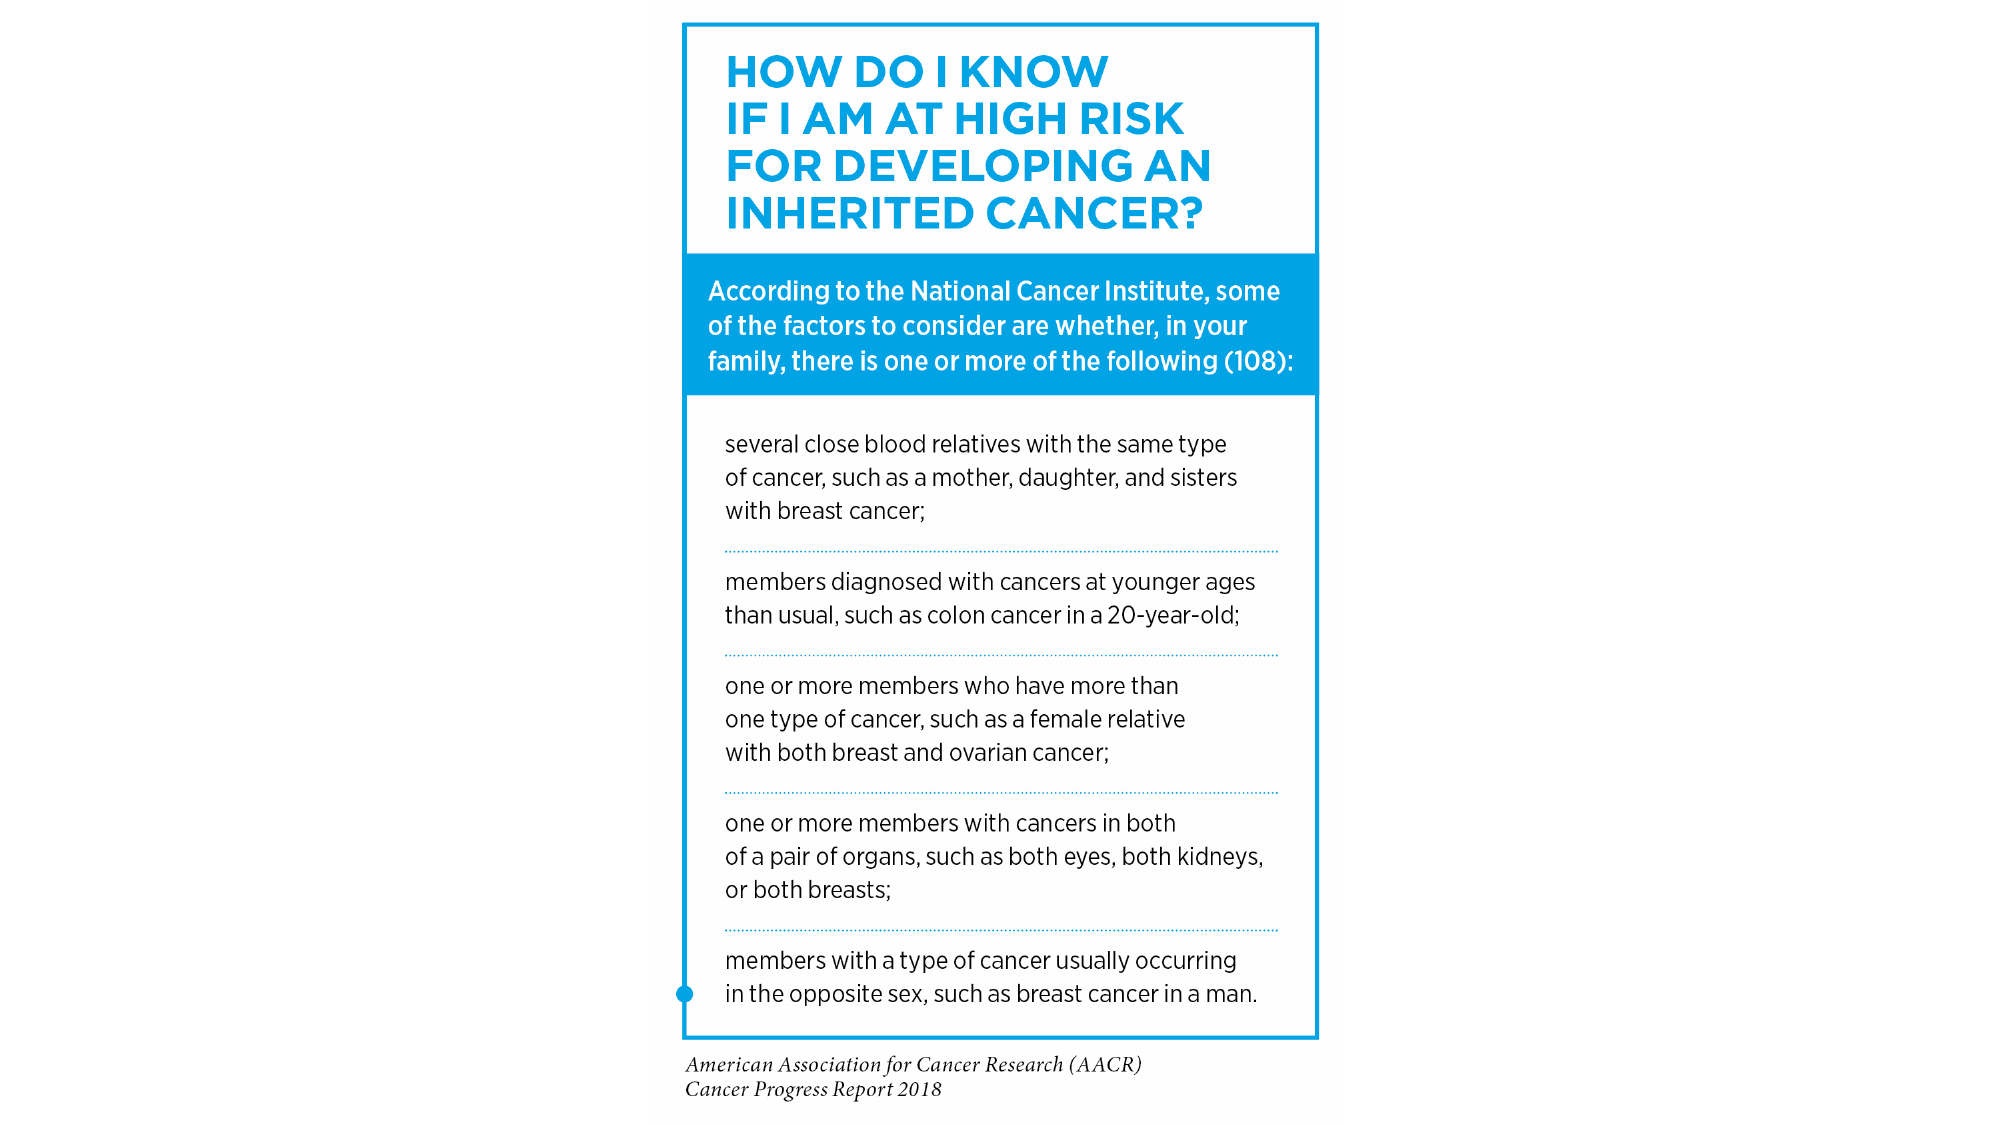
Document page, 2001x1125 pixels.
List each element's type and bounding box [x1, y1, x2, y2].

picture [653, 0, 1344, 1125]
